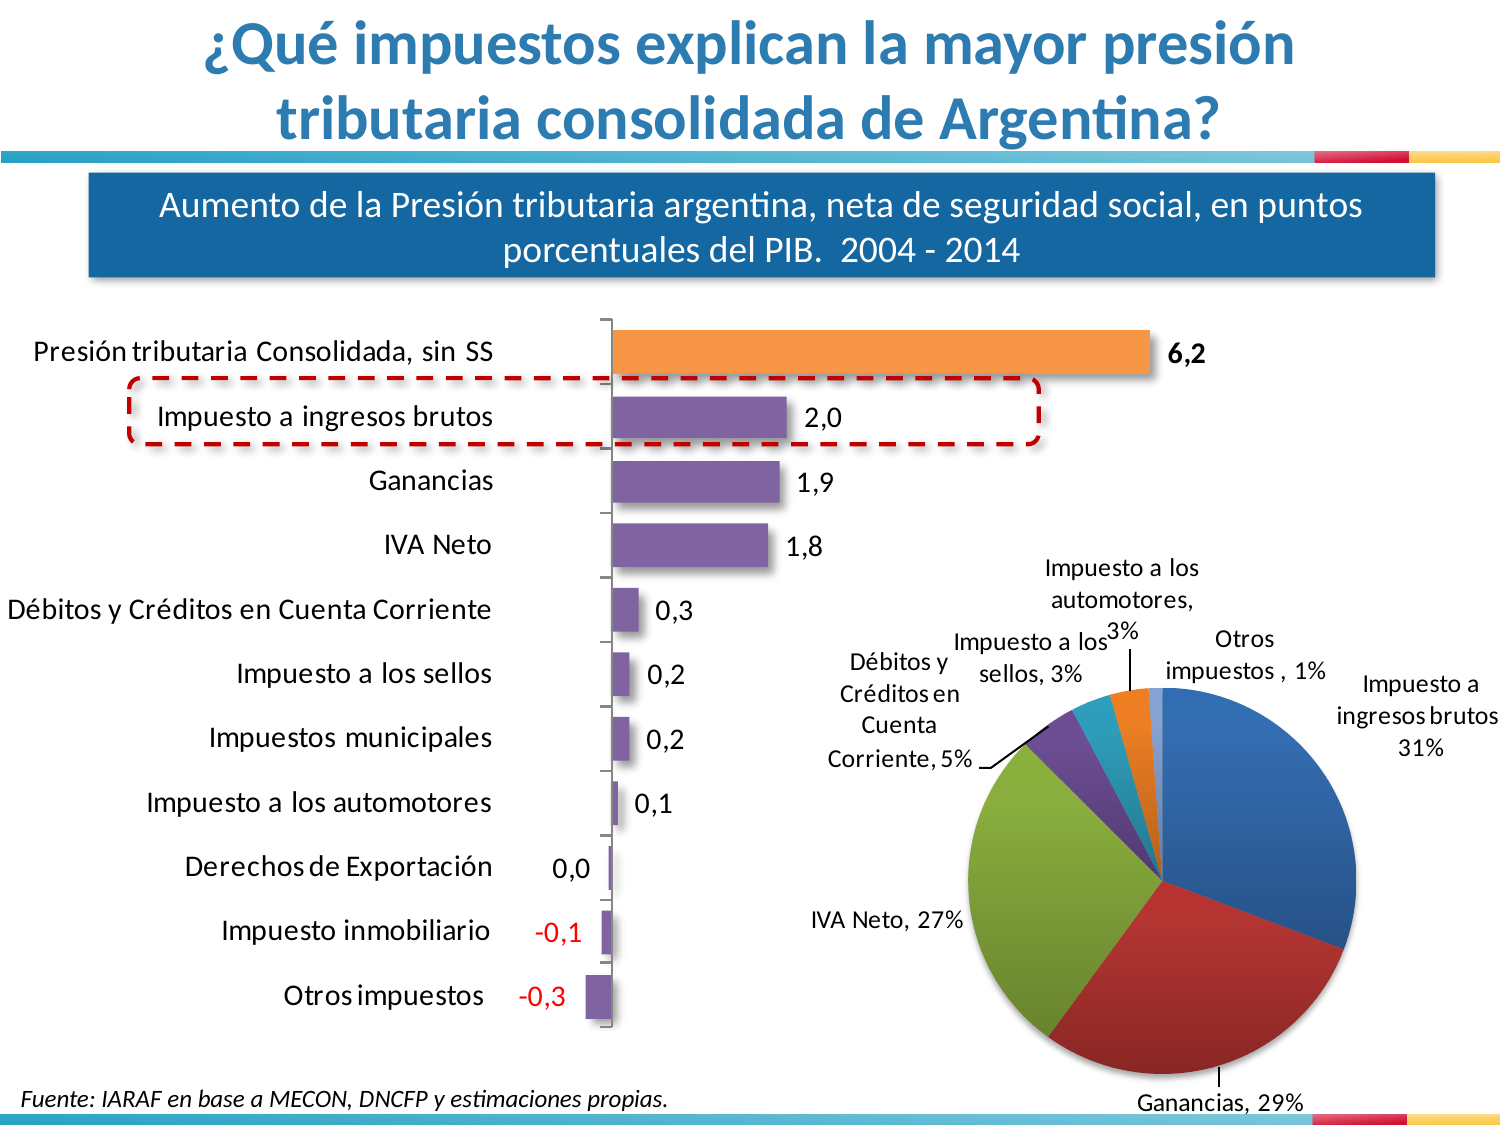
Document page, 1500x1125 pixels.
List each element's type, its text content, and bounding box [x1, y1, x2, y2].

picture [1, 127, 1500, 173]
picture [0, 285, 1500, 1125]
text_box ¿Qué impuestos explican la mayor presión tributaria consolidada de Argentina? [147, 19, 1353, 136]
picture [0, 1090, 5, 1125]
text_box Aumento de la Presión tributaria argentina, neta de seguridad social, en puntos porcentuales del PIB. 2004 - 2014 [88, 172, 1436, 278]
text_box Fuente: IARAF en base a MECON, DNCFP y estimaciones propias. [5, 1075, 685, 1125]
